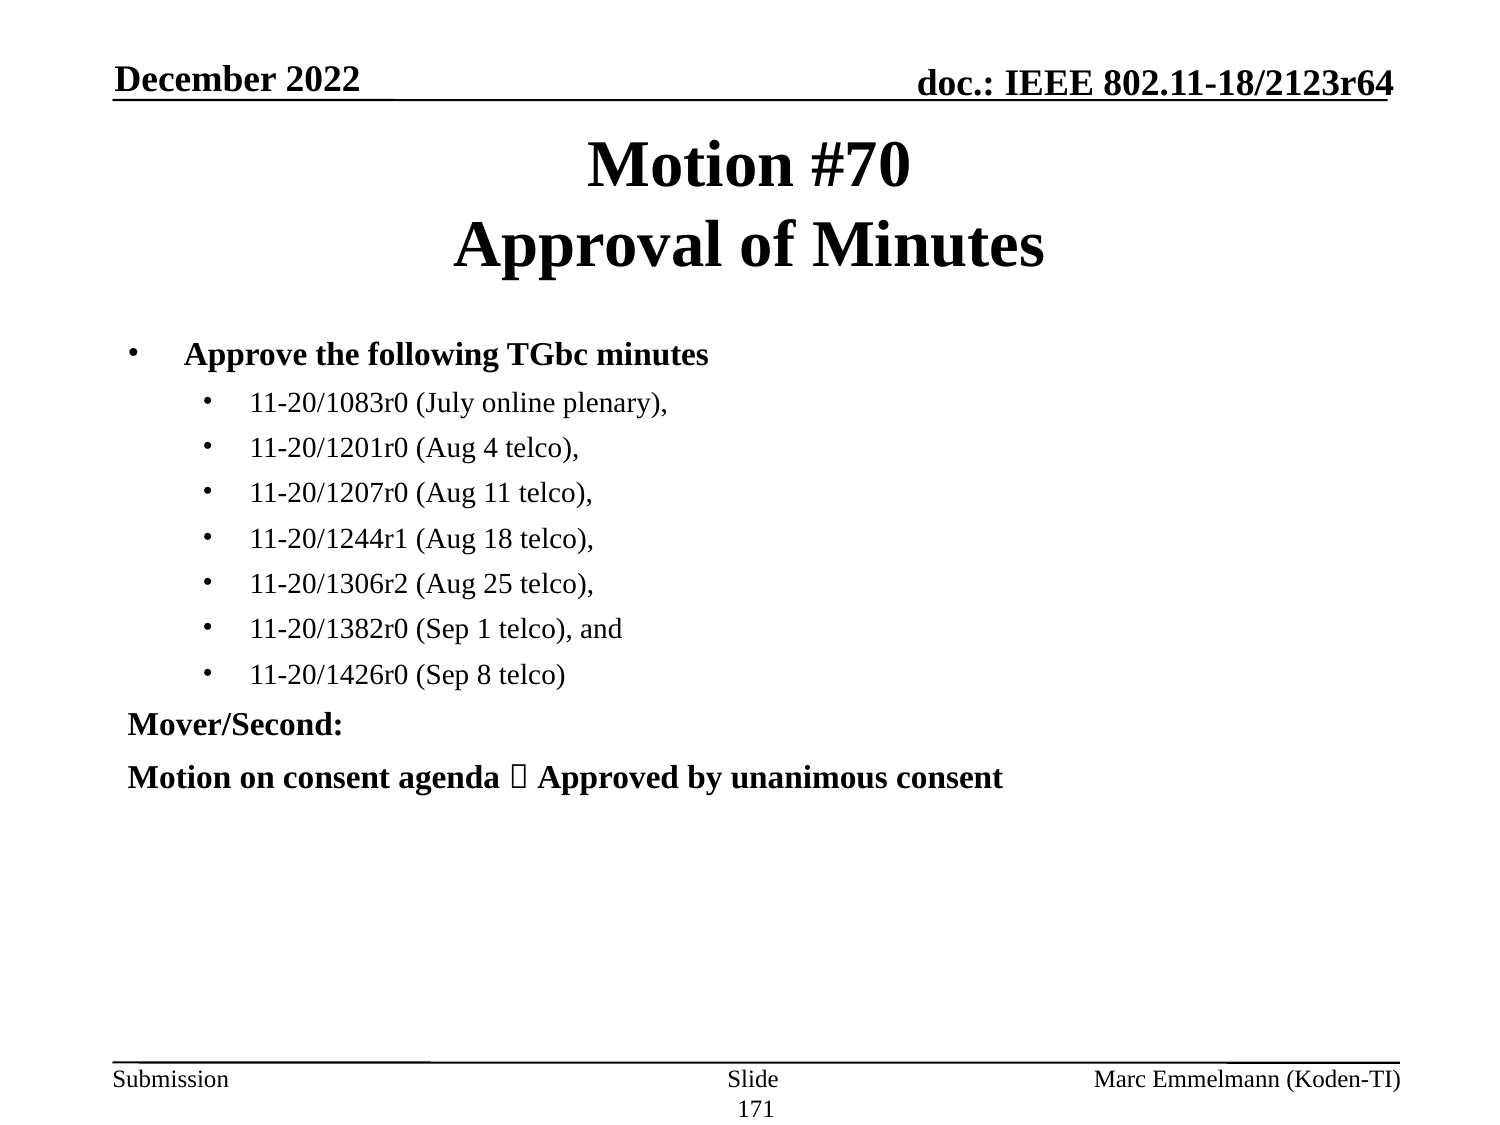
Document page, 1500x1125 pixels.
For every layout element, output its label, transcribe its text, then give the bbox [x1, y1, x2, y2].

slide_number Slide 171 [712, 1061, 800, 1123]
footer Marc Emmelmann (Koden-TI) [878, 1061, 1402, 1093]
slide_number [114, 54, 423, 100]
list Approve the following TGbc minutes 11-20/1083r0 (July online plenary), 11-20/1201r0 (Aug 4 telco), 11-20/1207r0 (Aug 11 telco), 11-20/1244r1 (Aug 18 telco), 11-20/1306r2 (Aug 25 telco), 11-20/1382r0 (Sep 1 telco), and 11-20/1426r0 (Sep 8 telco) Mover/Second: Motion on consent agenda  Approved by unanimous consent [112, 324, 1388, 1000]
title Motion #70 Approval of Minutes [112, 112, 1388, 288]
